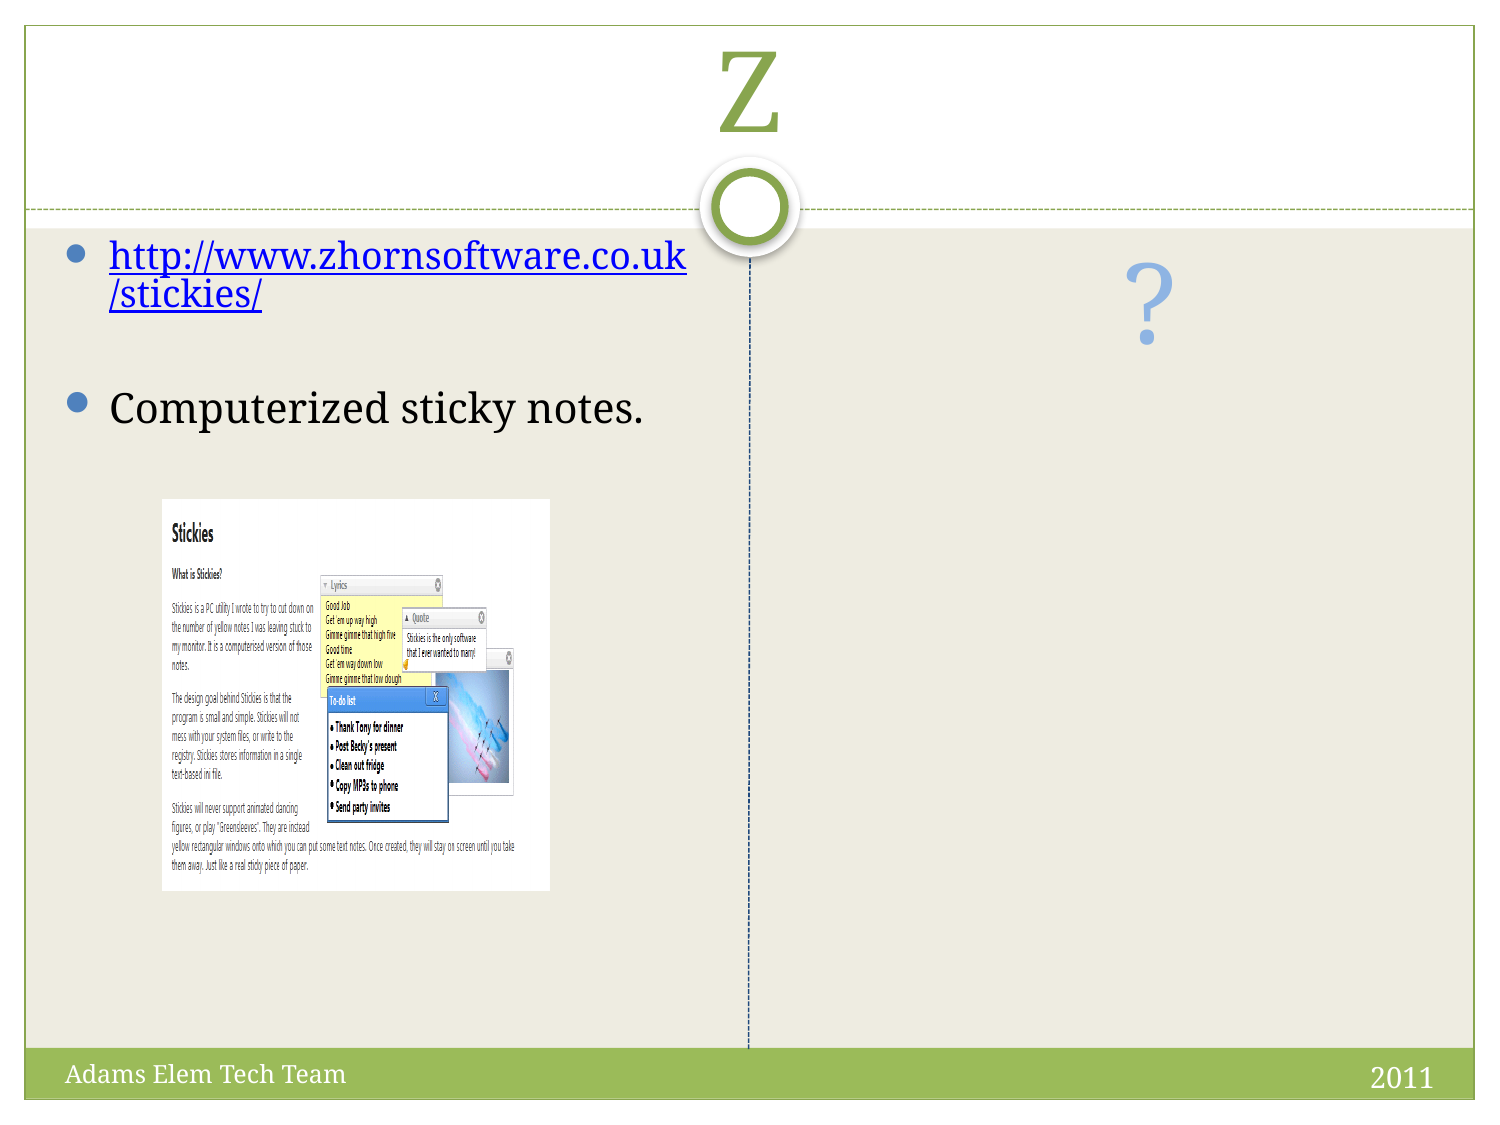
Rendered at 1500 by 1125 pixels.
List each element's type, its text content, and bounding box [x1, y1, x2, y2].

footer Adams Elem Tech Team [50, 1051, 638, 1112]
picture [162, 499, 551, 891]
slide_number 2011 [950, 1051, 1450, 1112]
title Z [49, 37, 1450, 162]
list ? [787, 224, 1450, 993]
list http://www.zhornsoftware.co.uk/stickies/ Computerized sticky notes. [49, 224, 712, 993]
